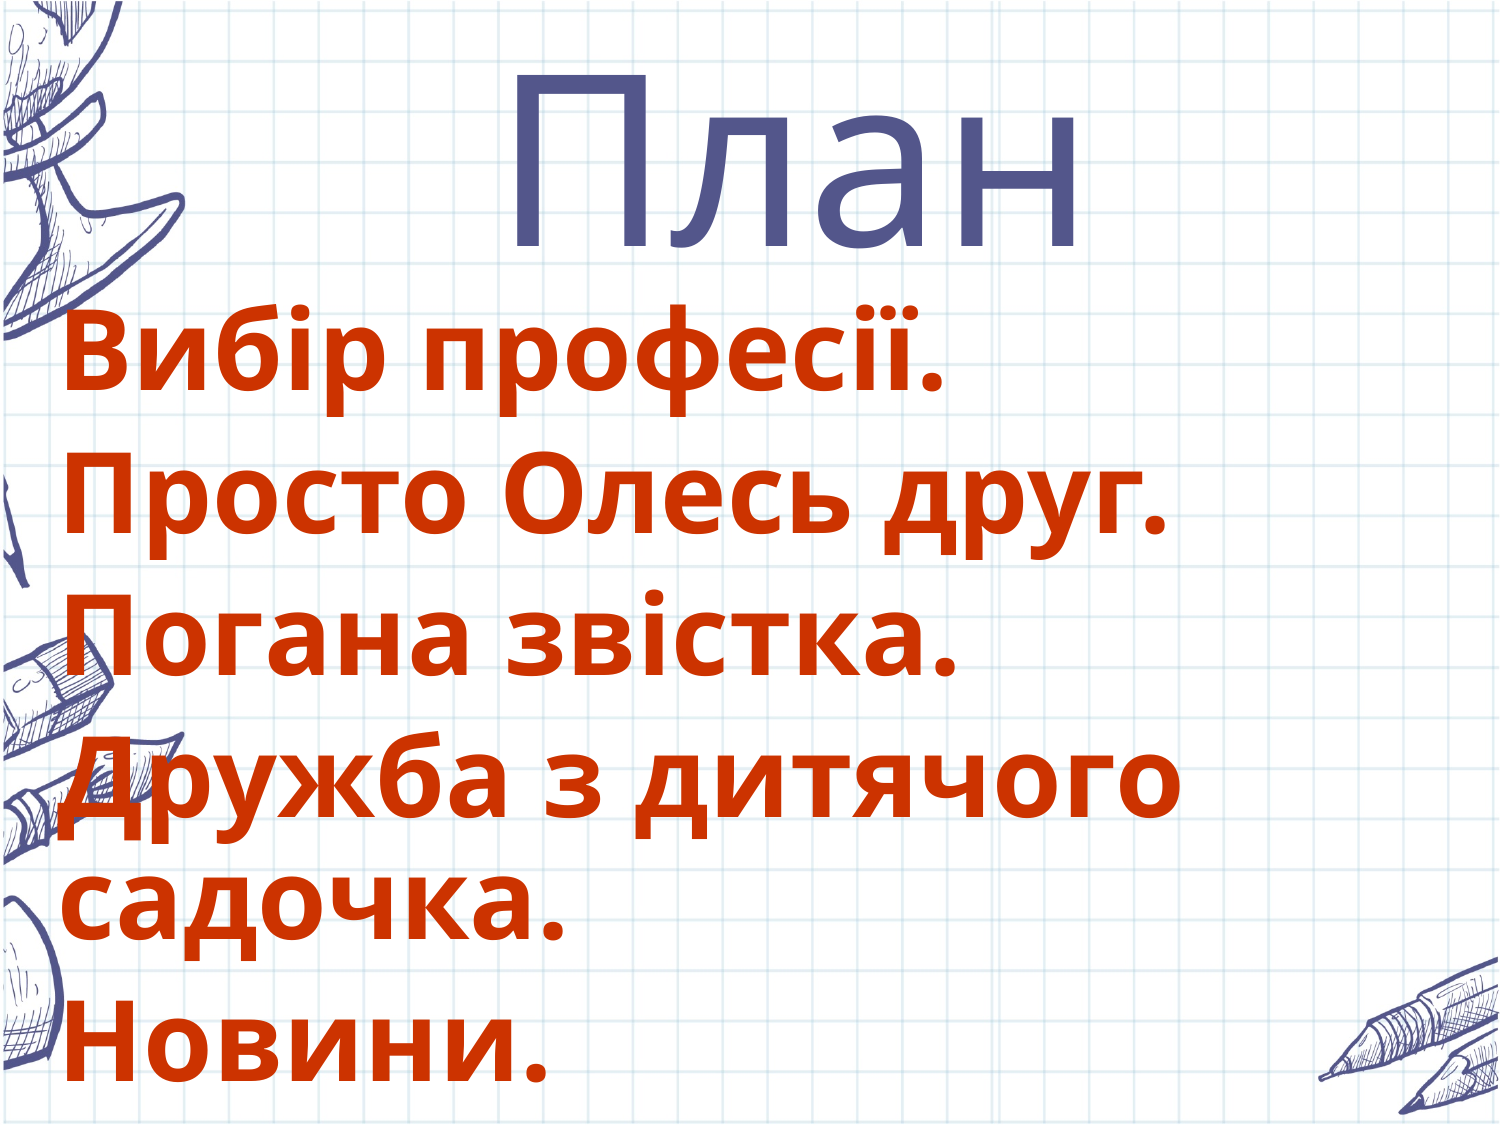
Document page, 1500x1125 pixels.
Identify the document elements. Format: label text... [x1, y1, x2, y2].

list Вибір професії. Просто Олесь друг. Погана звістка. Дружба з дитячого садочка. Новини. [42, 286, 1500, 1000]
picture [0, 0, 1500, 1125]
title План [147, 59, 1442, 278]
